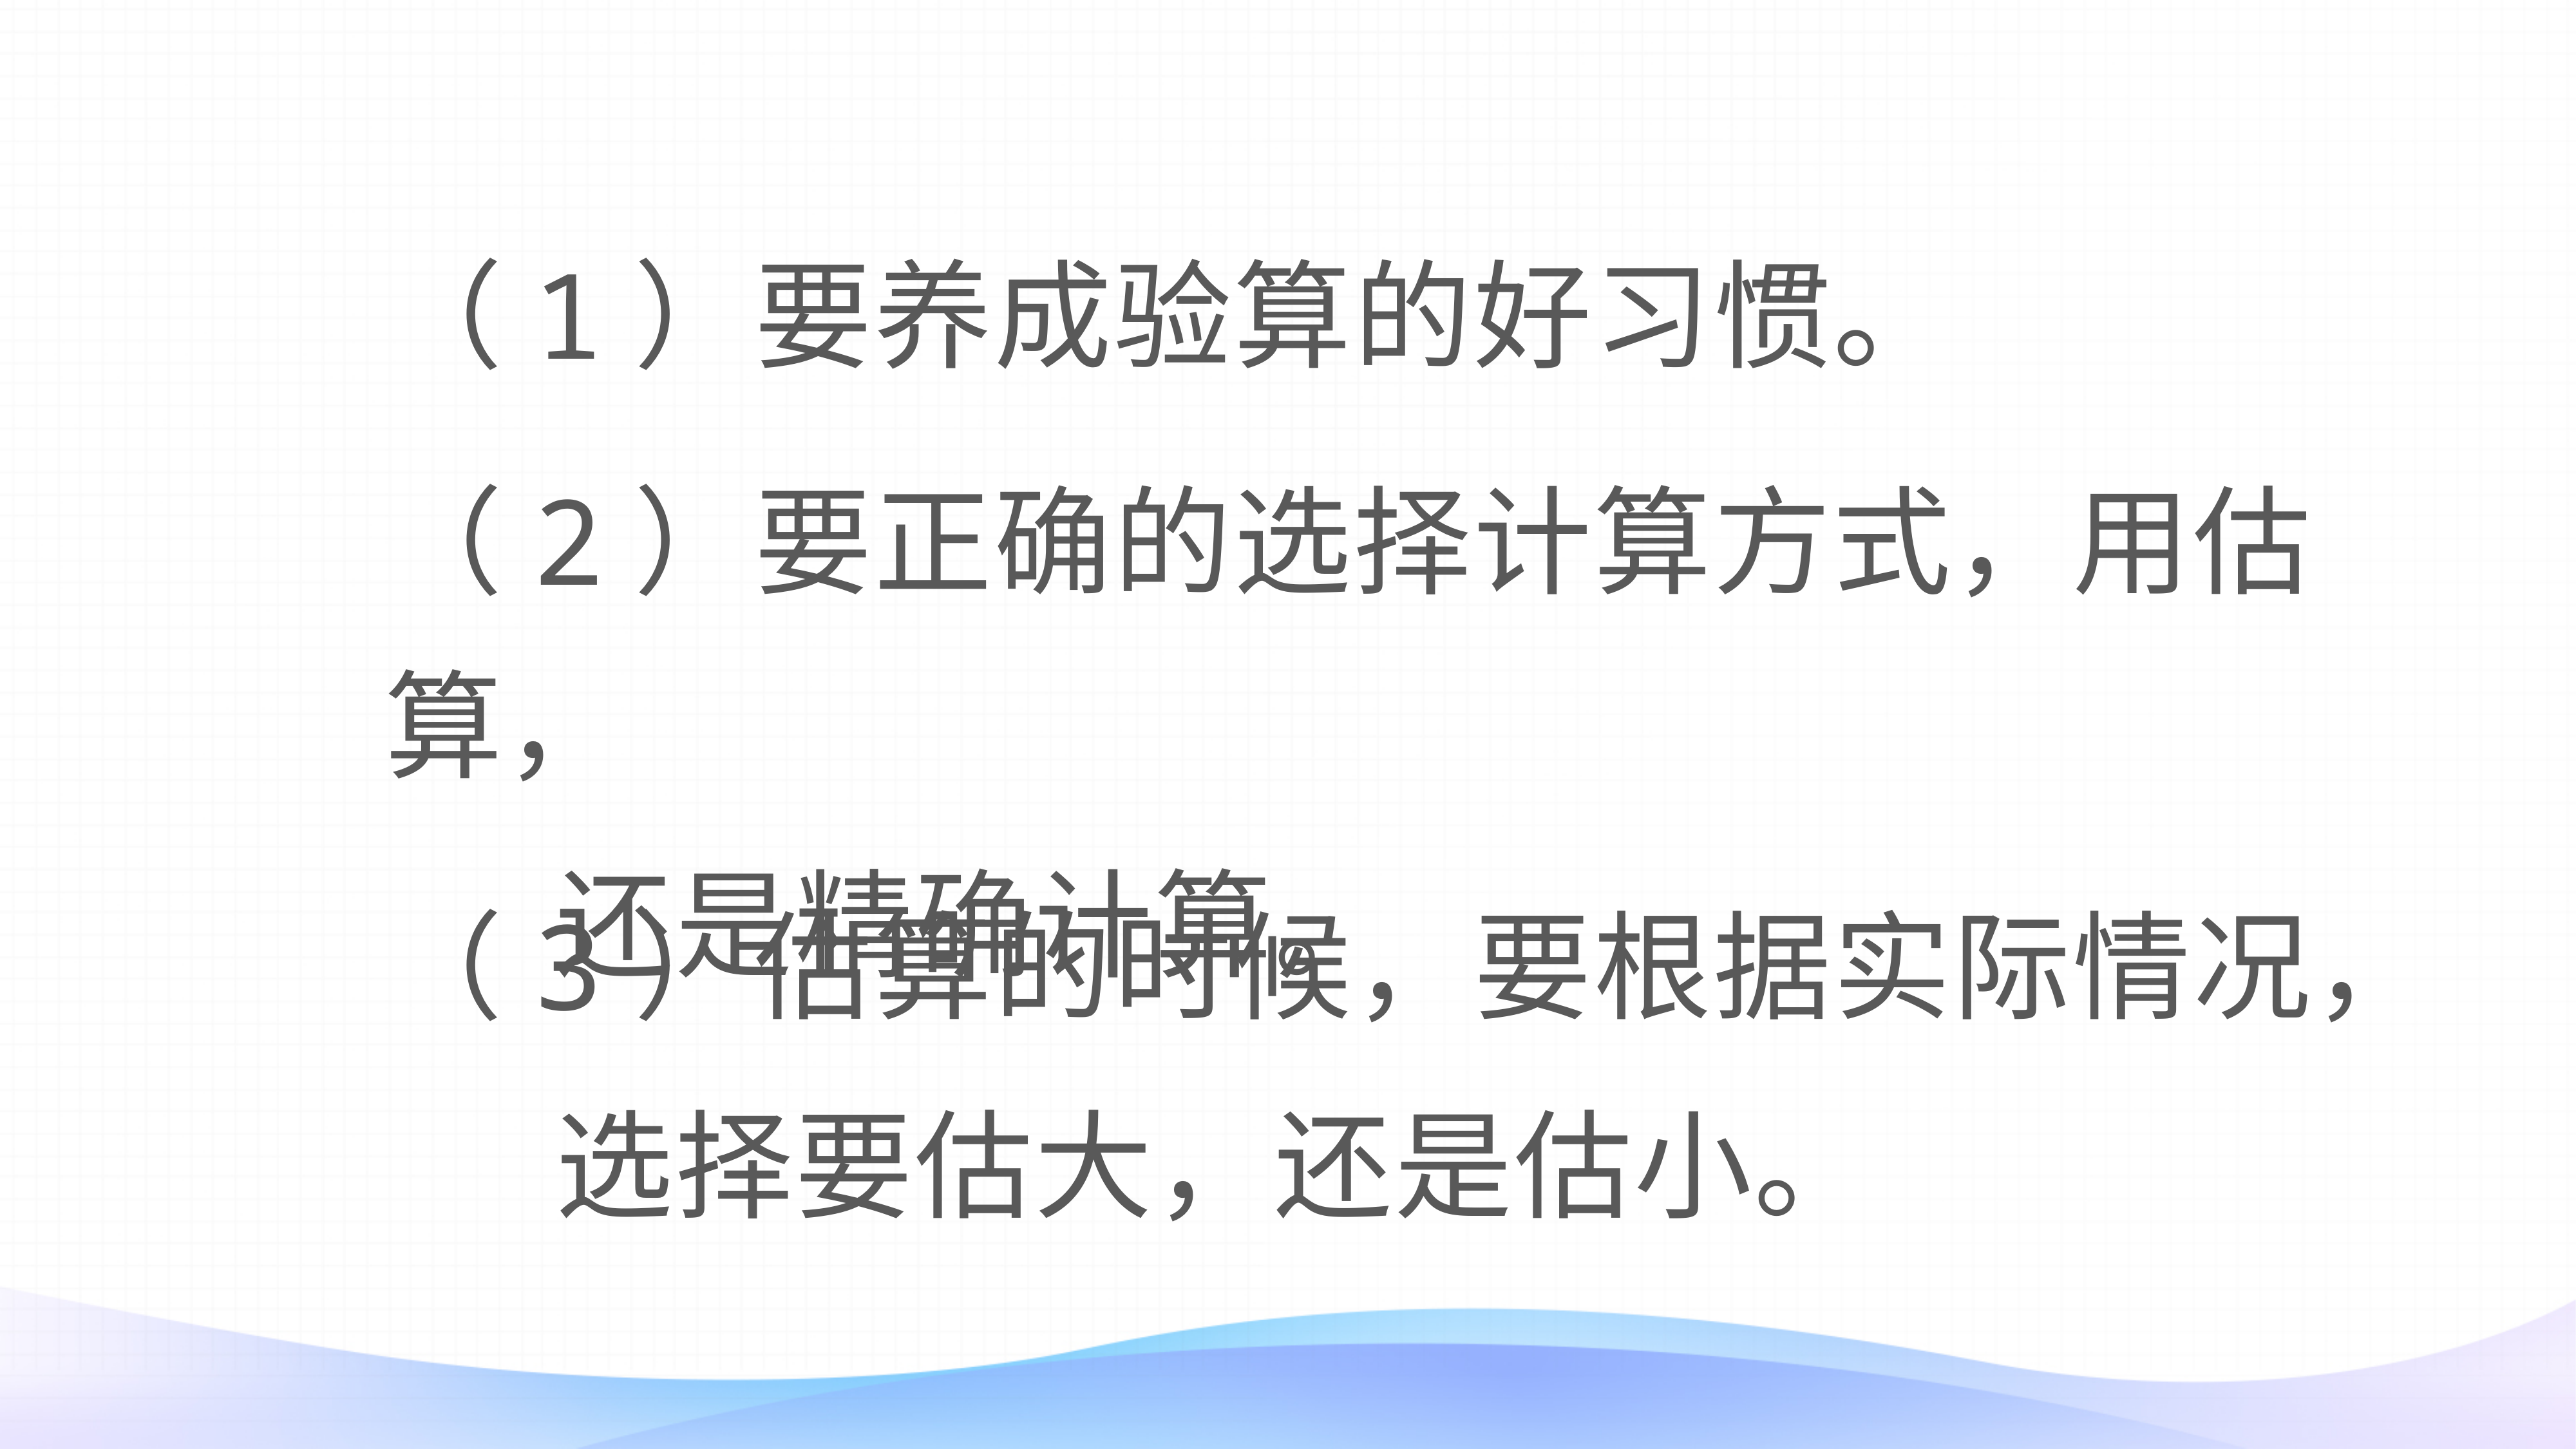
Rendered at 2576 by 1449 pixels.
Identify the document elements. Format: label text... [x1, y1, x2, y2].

text_box （2）要正确的选择计算方式，用估算， 还是精确计算。 [374, 424, 2441, 615]
text_box （3）估算的时候，要根据实际情况， 选择要估大，还是估小。 [374, 849, 2441, 1039]
picture [0, 0, 2576, 1449]
text_box （1）要养成验算的好习惯。 [374, 198, 1969, 389]
